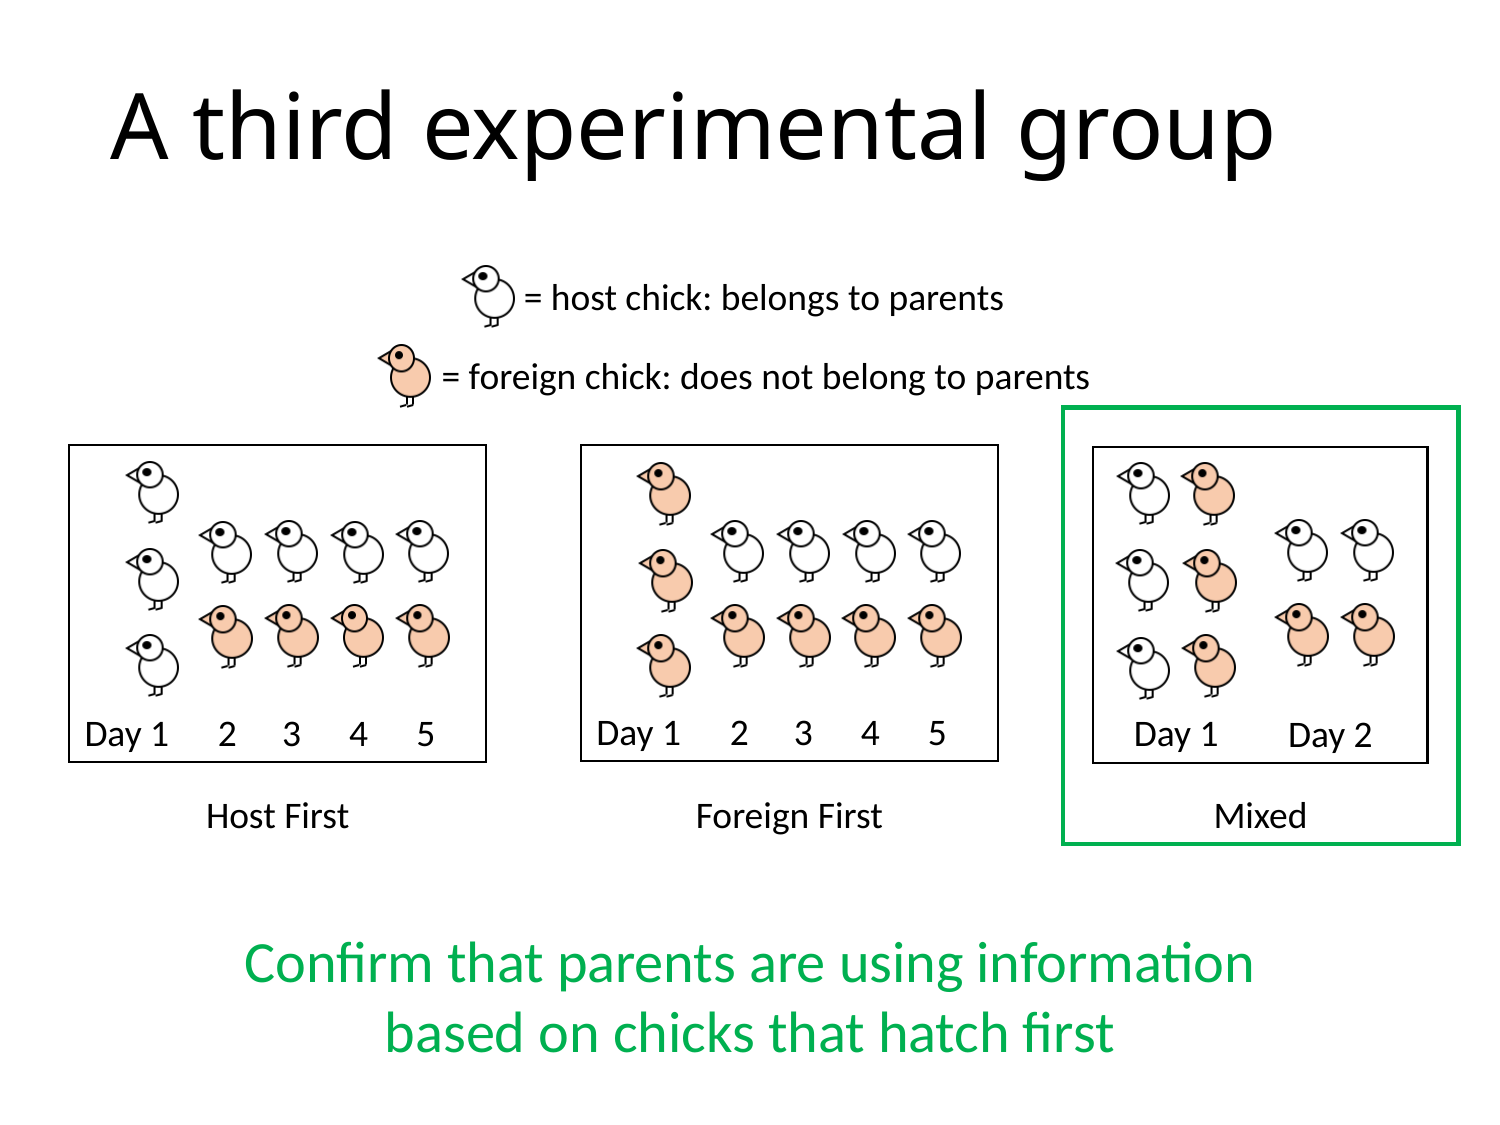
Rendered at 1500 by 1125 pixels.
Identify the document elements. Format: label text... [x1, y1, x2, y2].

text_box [69, 444, 487, 762]
text_box Confirm that parents are using information based on chicks that hatch first [208, 917, 1292, 1072]
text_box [580, 444, 999, 762]
title A third experimental group [95, 21, 1389, 240]
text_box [461, 265, 1023, 328]
text_box Host First [191, 783, 365, 844]
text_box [1092, 446, 1428, 764]
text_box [377, 344, 1111, 408]
text_box [1062, 406, 1460, 845]
text_box Foreign First [681, 783, 899, 844]
